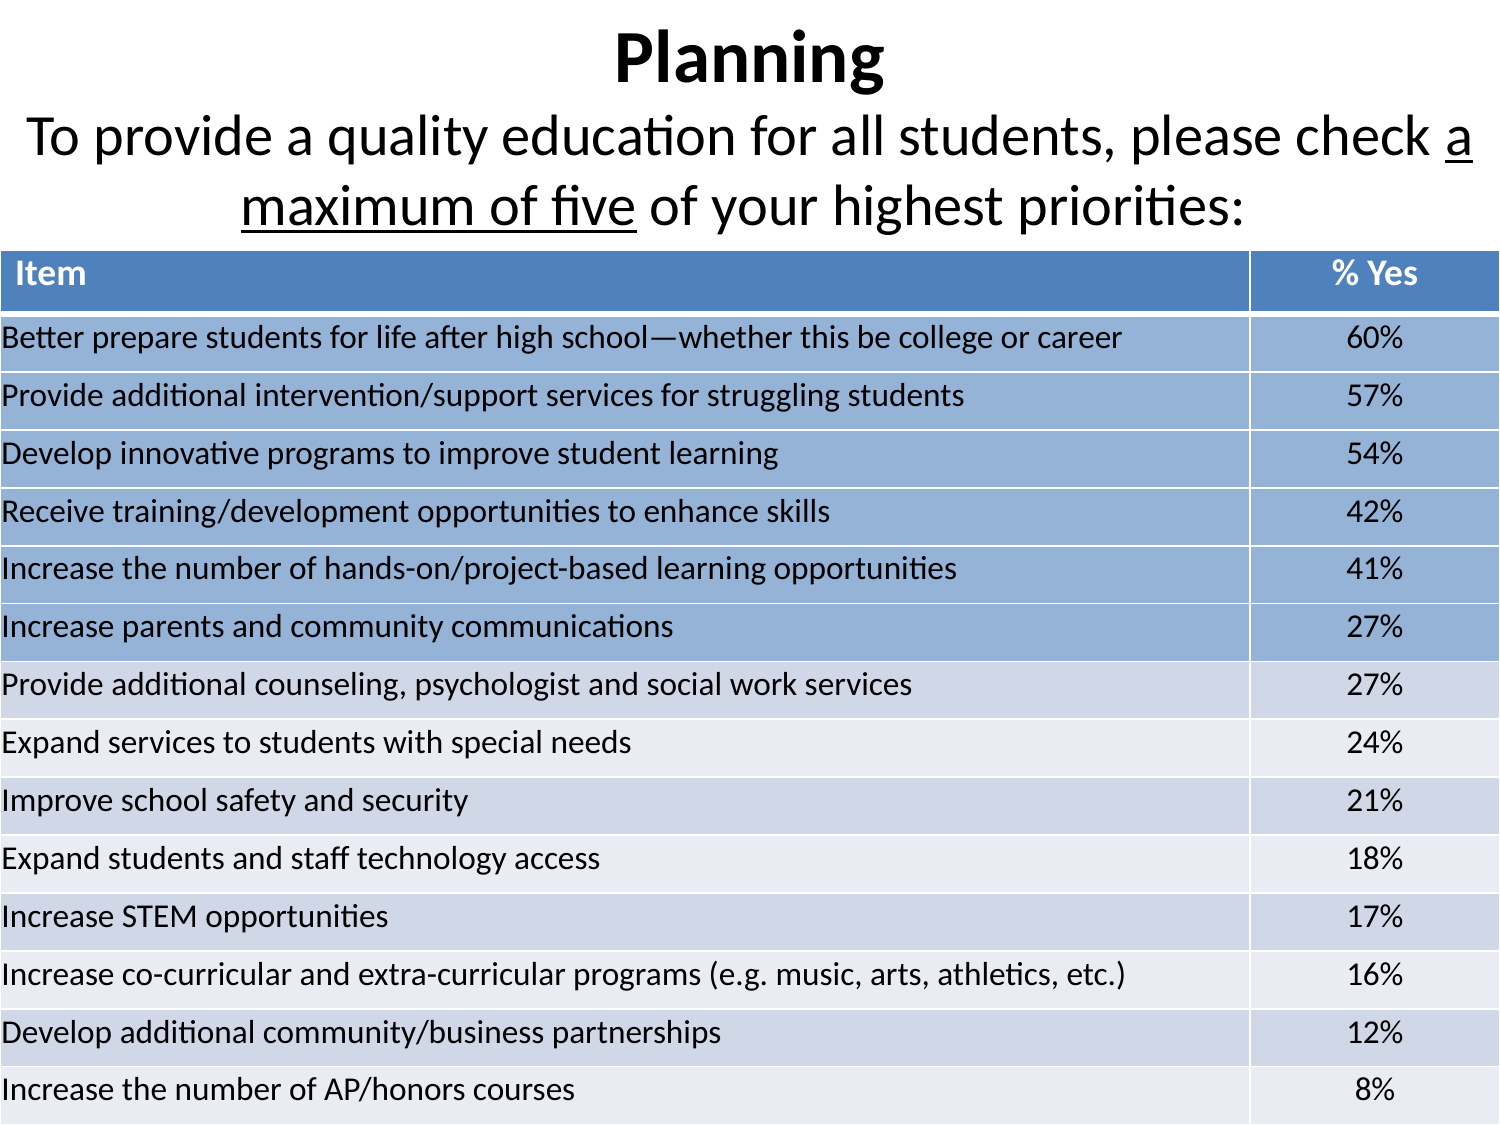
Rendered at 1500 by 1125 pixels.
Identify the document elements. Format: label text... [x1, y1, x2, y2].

table_cell Increase the number of AP/honors courses [1, 1067, 1249, 1124]
table_cell Increase the number of hands-on/project-based learning opportunities [1, 547, 1249, 603]
table_cell Develop additional community/business partnerships [1, 1010, 1249, 1066]
table_cell 42% [1251, 489, 1499, 545]
table_cell 16% [1251, 952, 1499, 1008]
table_cell Receive training/development opportunities to enhance skills [1, 489, 1249, 545]
table_cell Provide additional counseling, psychologist and social work services [1, 662, 1249, 718]
table_cell 18% [1251, 836, 1499, 892]
title Planning To provide a quality education for all students, please check a maximum of five of your highest priorities: [0, 45, 1500, 200]
table_cell 54% [1251, 431, 1499, 487]
table_cell Better prepare students for life after high school—whether this be college or career [1, 317, 1249, 371]
table_cell 27% [1251, 604, 1499, 661]
table_cell Provide additional intervention/support services for struggling students [1, 373, 1249, 429]
table_cell Increase STEM opportunities [1, 894, 1249, 950]
table_cell 60% [1251, 317, 1499, 371]
table_cell 21% [1251, 778, 1499, 834]
table_cell 8% [1251, 1067, 1499, 1124]
table_cell 57% [1251, 373, 1499, 429]
table_cell 17% [1251, 894, 1499, 950]
table_cell 41% [1251, 547, 1499, 603]
table_header Item [1, 251, 1249, 311]
table_header % Yes [1251, 251, 1499, 311]
table_cell 12% [1251, 1010, 1499, 1066]
table_cell Improve school safety and security [1, 778, 1249, 834]
table_cell 27% [1251, 662, 1499, 718]
table_cell Increase co-curricular and extra-curricular programs (e.g. music, arts, athletics, etc.) [1, 952, 1249, 1008]
table_cell Expand services to students with special needs [1, 720, 1249, 776]
table_cell Increase parents and community communications [1, 604, 1249, 661]
table_cell Develop innovative programs to improve student learning [1, 431, 1249, 487]
table_cell 24% [1251, 720, 1499, 776]
table_cell Expand students and staff technology access [1, 836, 1249, 892]
